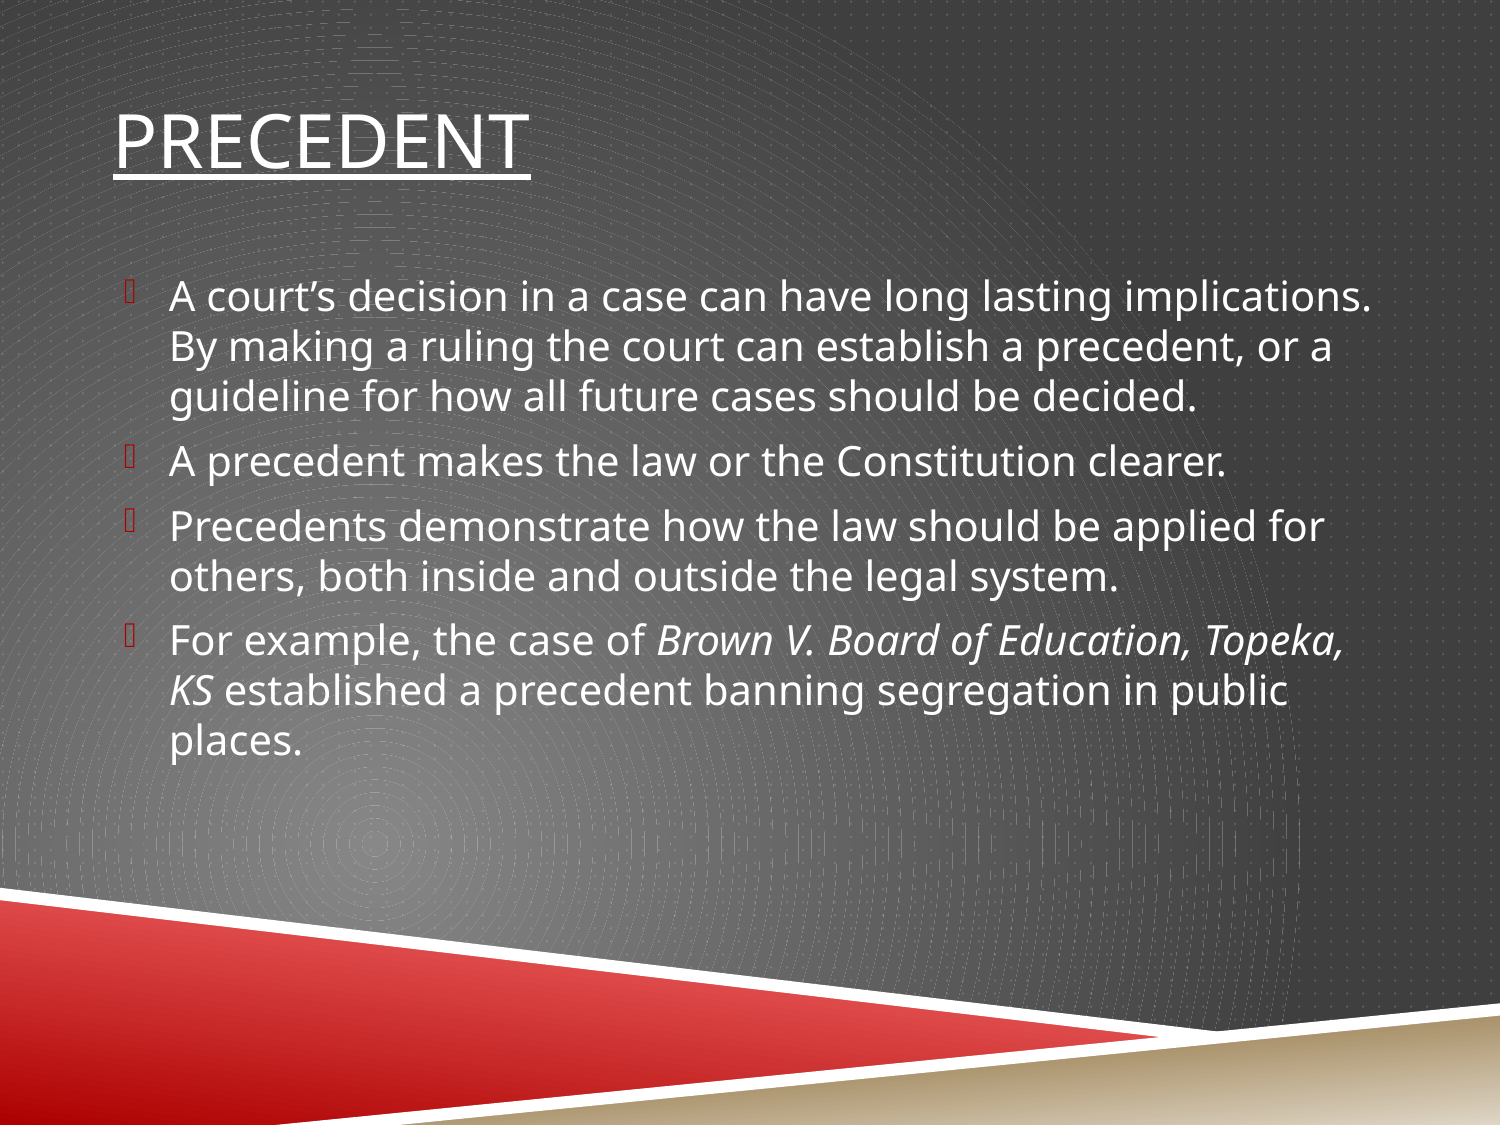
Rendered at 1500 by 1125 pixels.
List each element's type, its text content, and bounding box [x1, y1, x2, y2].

list A court’s decision in a case can have long lasting implications. By making a ruling the court can establish a precedent, or a guideline for how all future cases should be decided. A precedent makes the law or the Constitution clearer. Precedents demonstrate how the law should be applied for others, both inside and outside the legal system. For example, the case of Brown V. Board of Education, Topeka, KS established a precedent banning segregation in public places. [112, 262, 1388, 875]
title Precedent [112, 45, 1388, 233]
